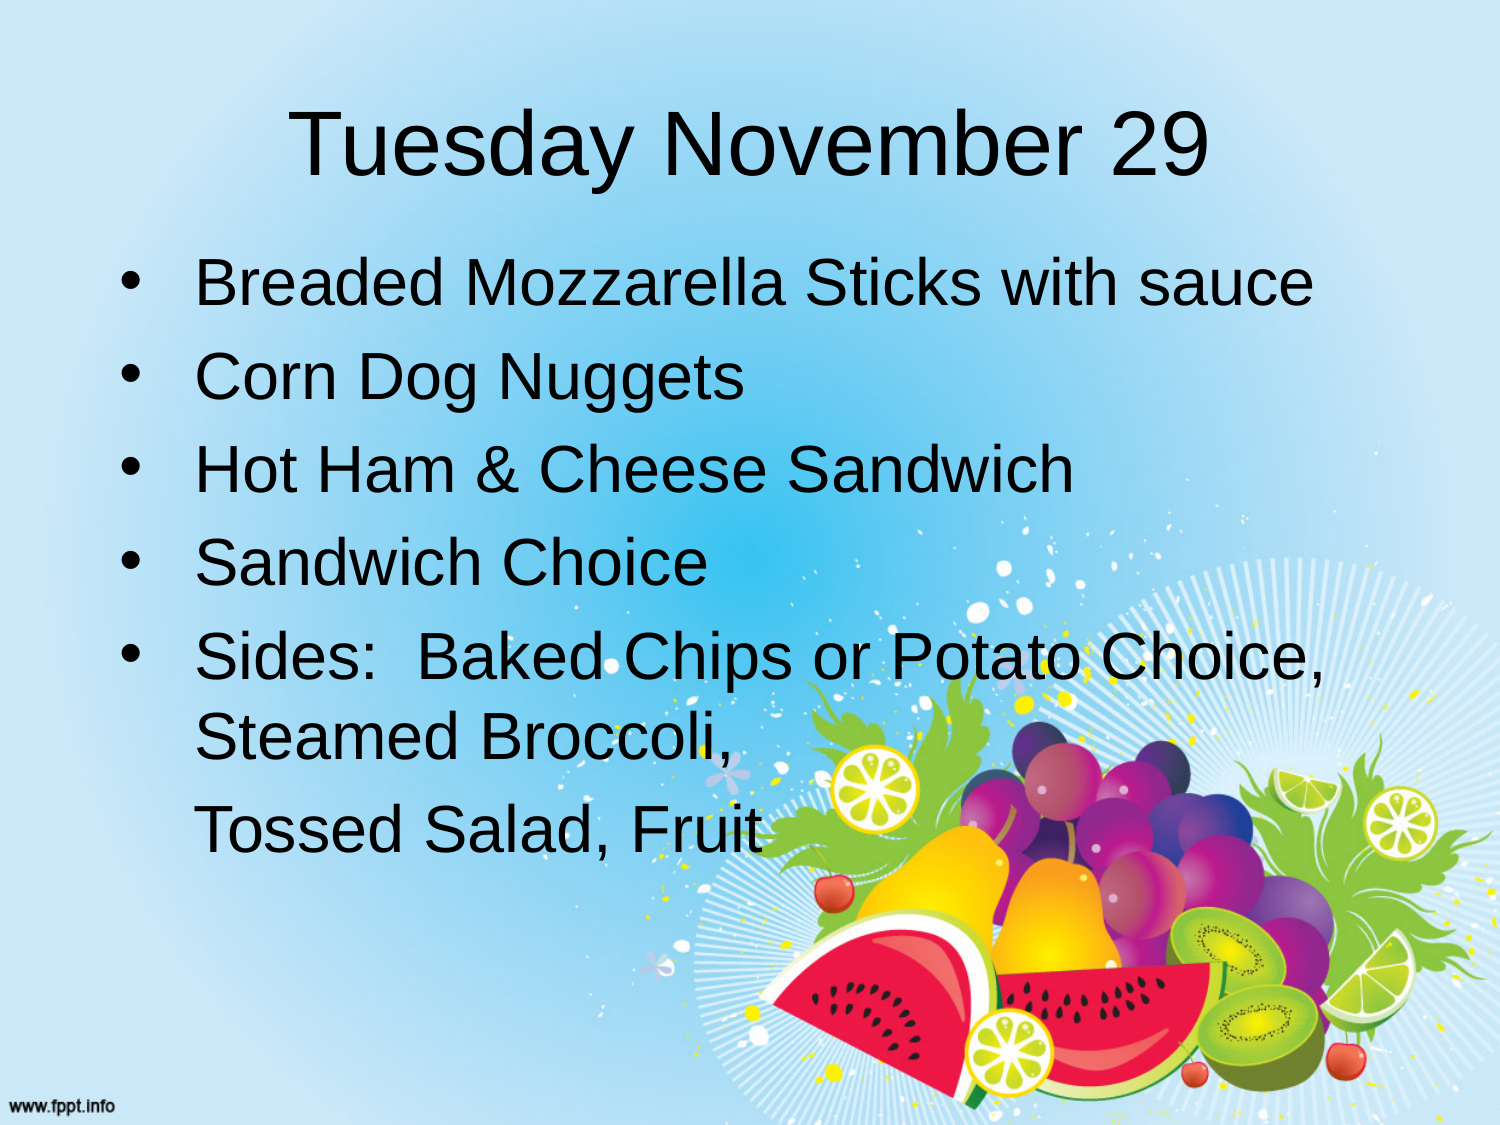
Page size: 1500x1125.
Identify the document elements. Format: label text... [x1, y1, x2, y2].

picture [0, 0, 1500, 1125]
list Breaded Mozzarella Sticks with sauce Corn Dog Nuggets Hot Ham & Cheese Sandwich Sandwich Choice Sides: Baked Chips or Potato Choice, Steamed Broccoli, Tossed Salad, Fruit [29, 231, 1414, 1052]
title Tuesday November 29 [74, 44, 1426, 233]
